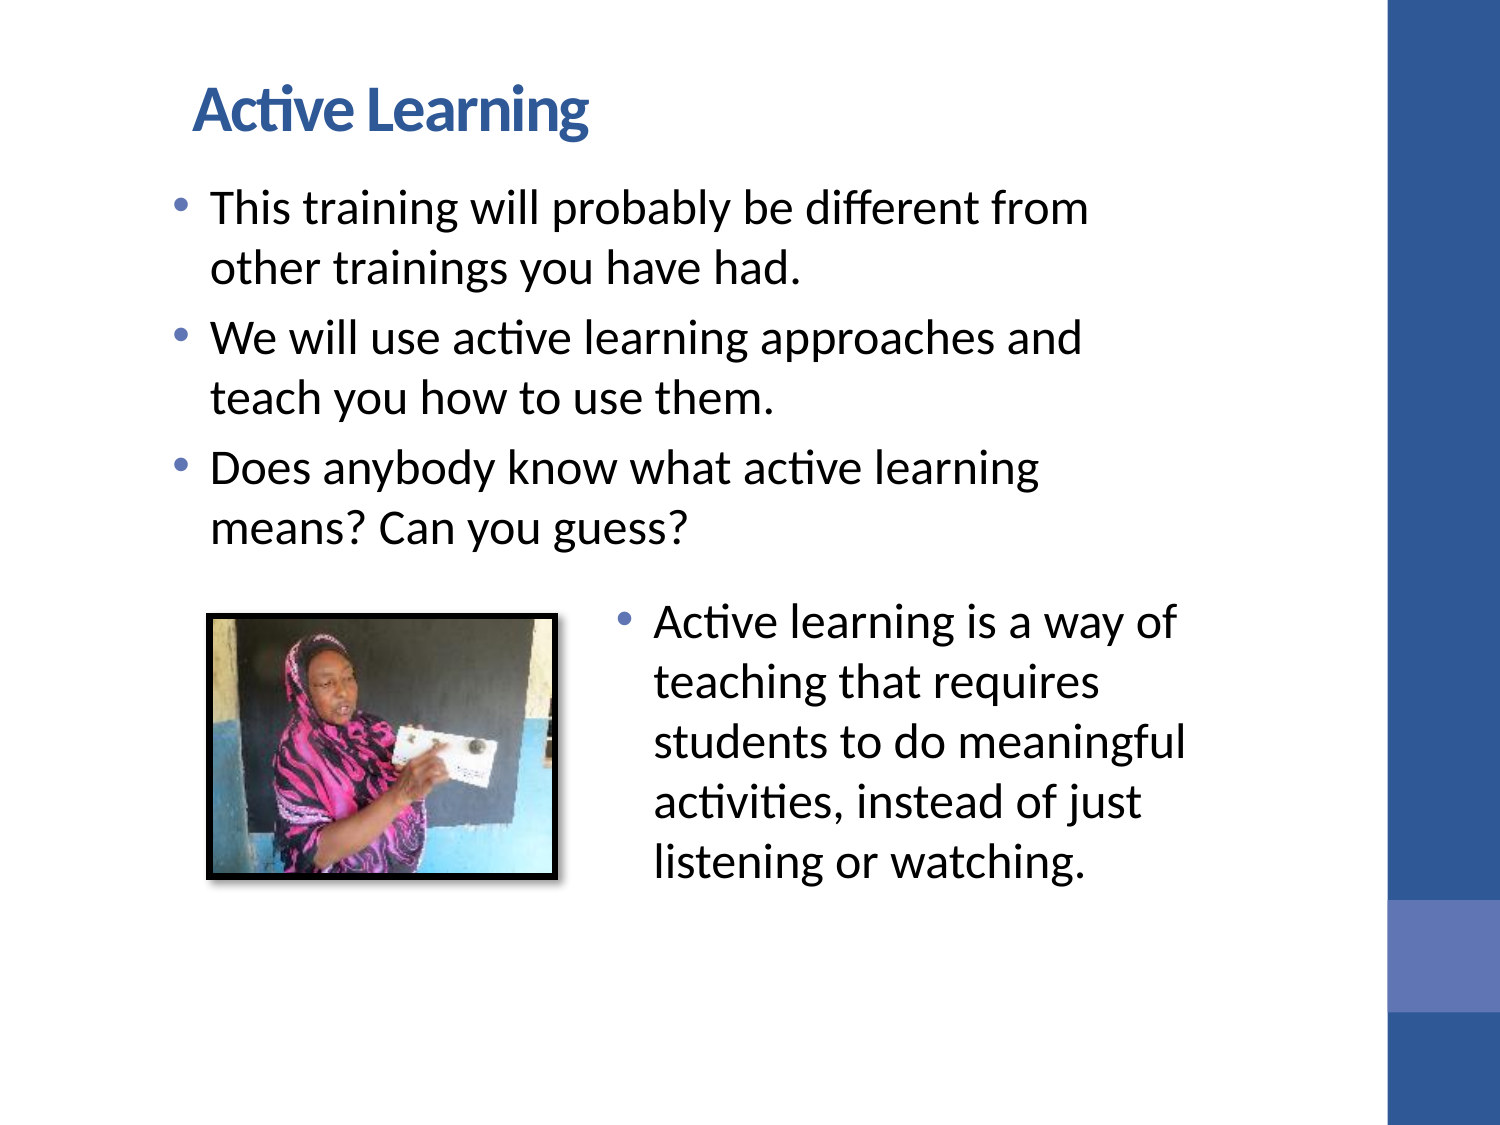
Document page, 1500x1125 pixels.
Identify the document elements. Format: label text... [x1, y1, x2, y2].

picture [212, 618, 553, 874]
title Active Learning [177, 22, 1375, 188]
list This training will probably be different from other trainings you have had. We will use active learning approaches and teach you how to use them. Does anybody know what active learning means? Can you guess? [138, 167, 1208, 921]
list Active learning is a way of teaching that requires students to do meaningful activities, instead of just listening or watching. [582, 580, 1301, 1000]
